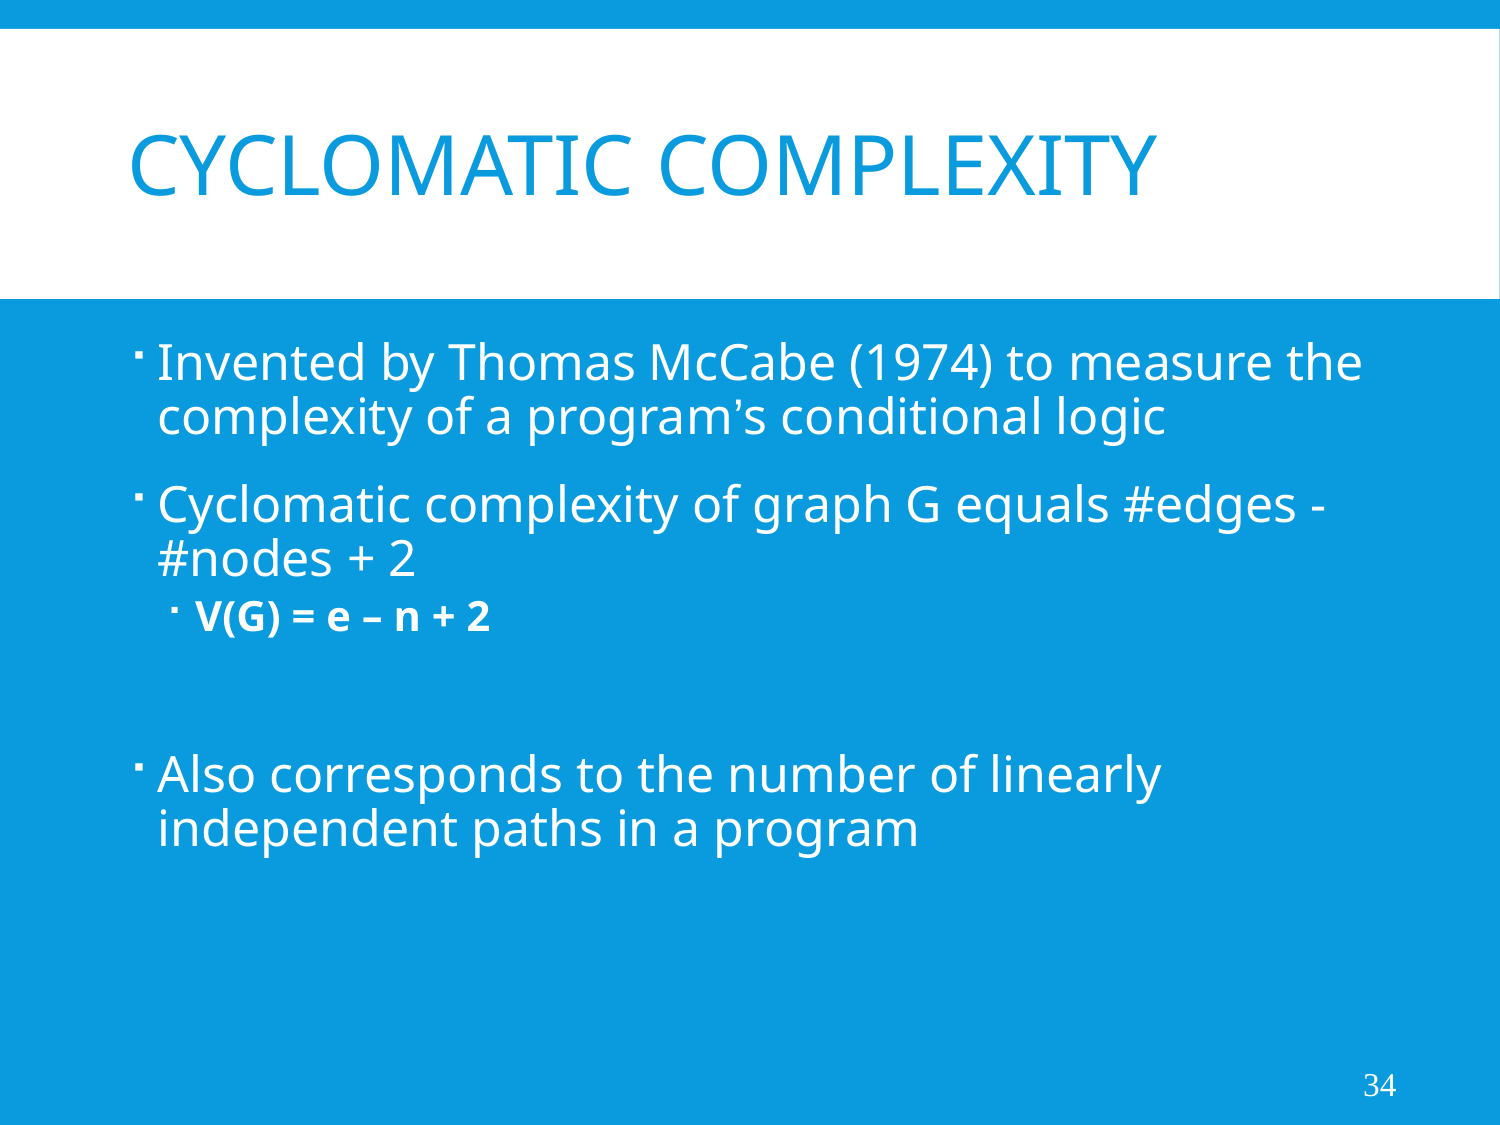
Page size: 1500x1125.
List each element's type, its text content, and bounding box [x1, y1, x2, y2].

title Cyclomatic Complexity [112, 46, 1388, 294]
slide_number 34 [1355, 1053, 1473, 1114]
list Invented by Thomas McCabe (1974) to measure the complexity of a program’s conditional logic Cyclomatic complexity of graph G equals #edges - #nodes + 2 V(G) = e – n + 2 Also corresponds to the number of linearly independent paths in a program [112, 329, 1388, 1021]
